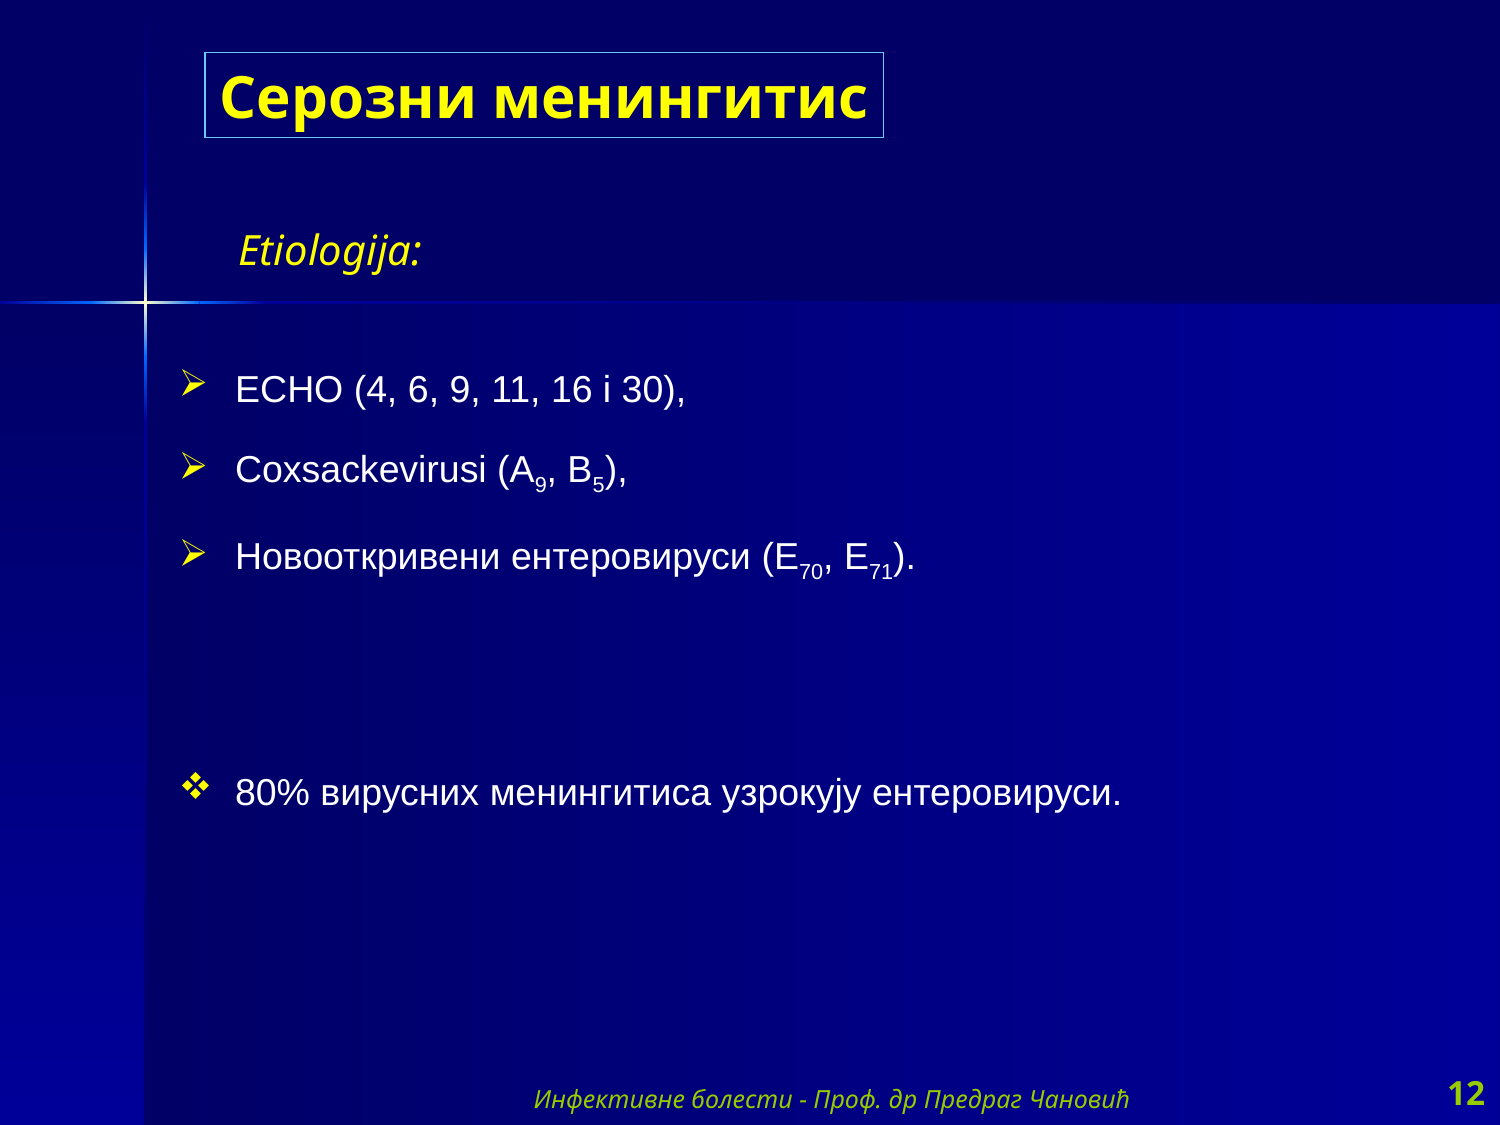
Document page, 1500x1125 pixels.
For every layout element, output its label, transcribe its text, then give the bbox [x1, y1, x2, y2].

slide_number 12 [1345, 1049, 1500, 1125]
text_box ECHO (4, 6, 9, 11, 16 i 30), Coxsackevirusi (A9, B5), Новооткривени ентеровируси (E70, E71). 80% вирусних менингитиса узрокују ентеровируси. [163, 325, 1139, 821]
text_box Серозни менингитис [205, 52, 884, 138]
footer Инфективне болести - Проф. др Предраг Чановић [430, 1049, 1235, 1125]
text_box Etiologija: [223, 216, 449, 281]
